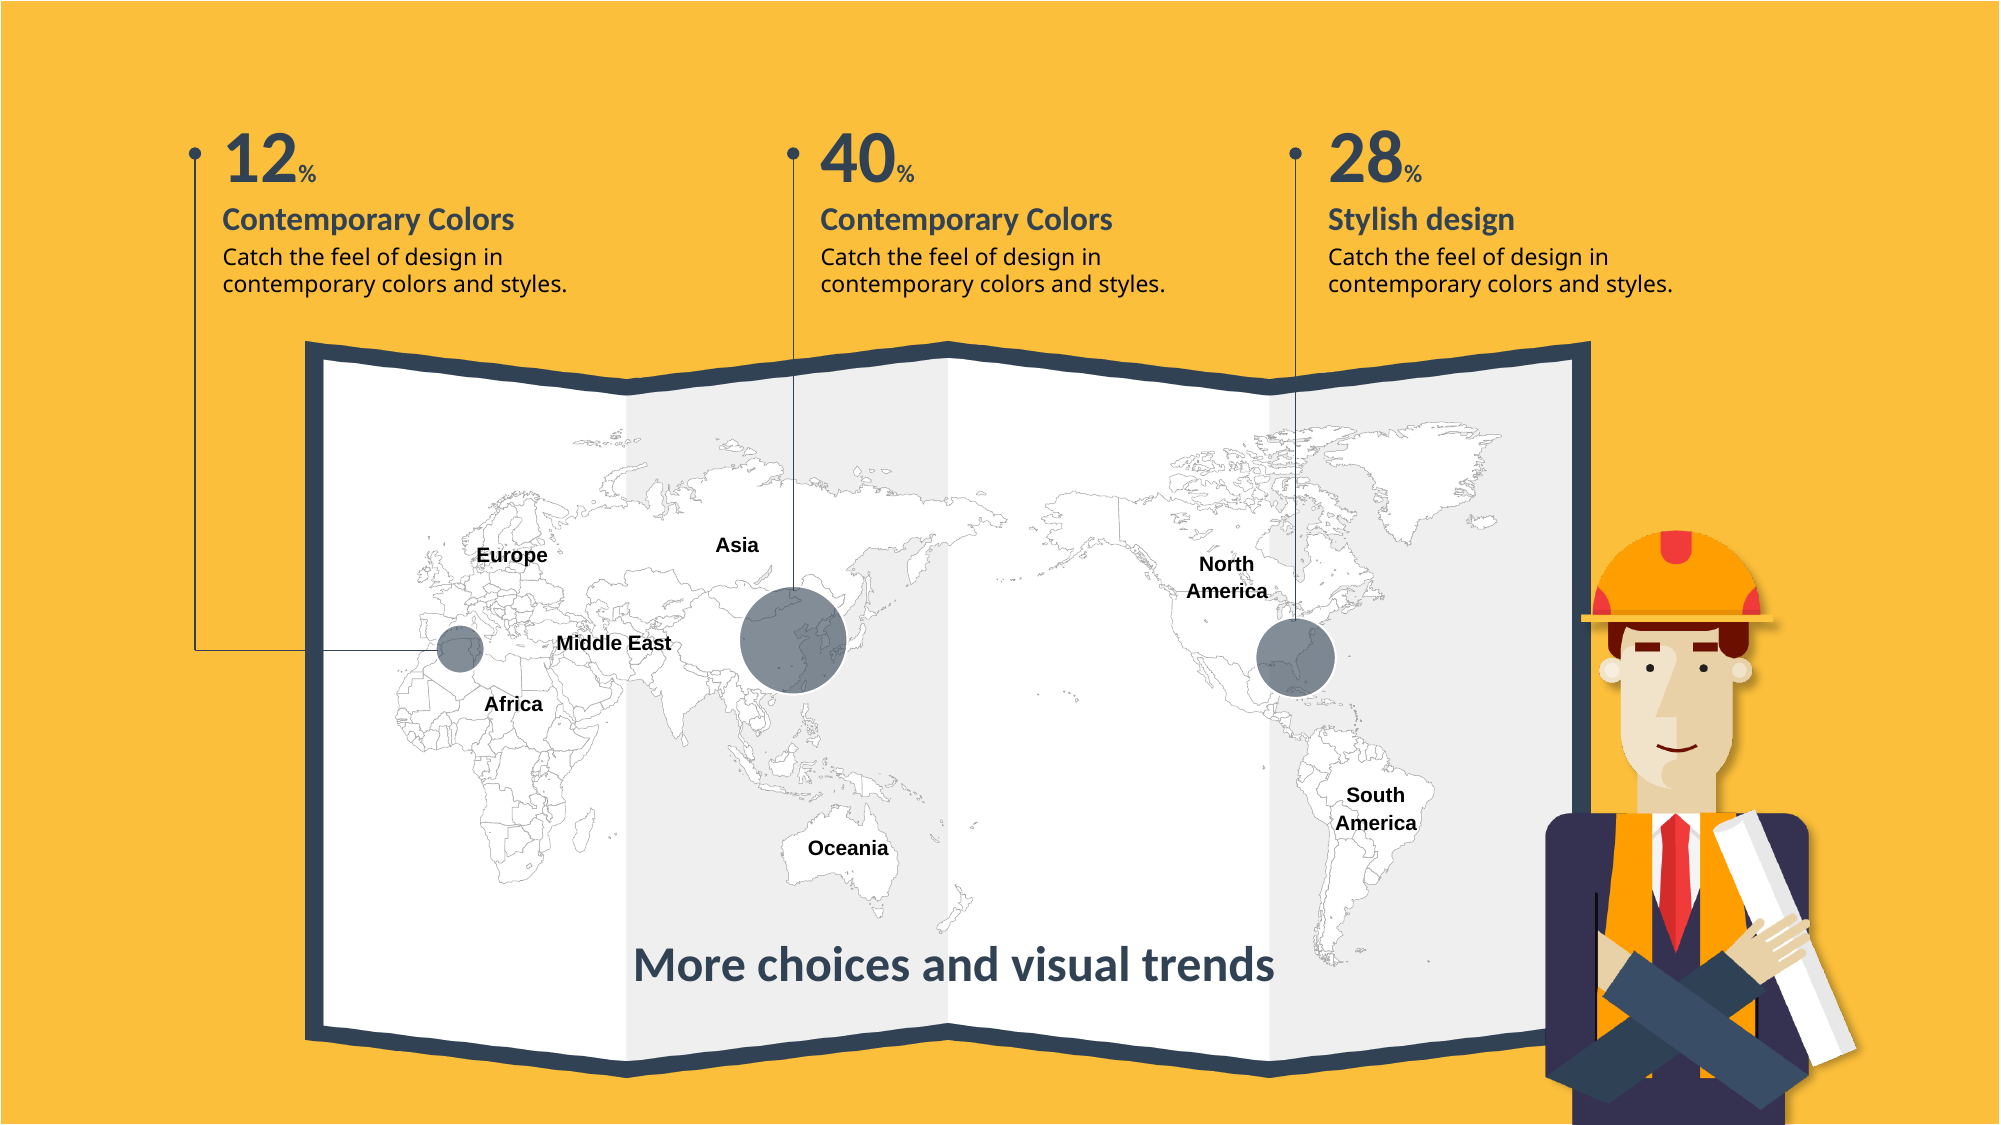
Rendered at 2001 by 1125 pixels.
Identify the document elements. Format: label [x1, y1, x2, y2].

picture [794, 320, 1295, 421]
text_box [1313, 100, 1732, 306]
picture [438, 320, 793, 421]
text_box [194, 153, 438, 651]
text_box [428, 528, 1460, 861]
text_box [0, 0, 2000, 1125]
text_box [805, 100, 1225, 306]
picture [274, 320, 1869, 1125]
text_box [207, 100, 627, 306]
text_box [395, 421, 1502, 967]
